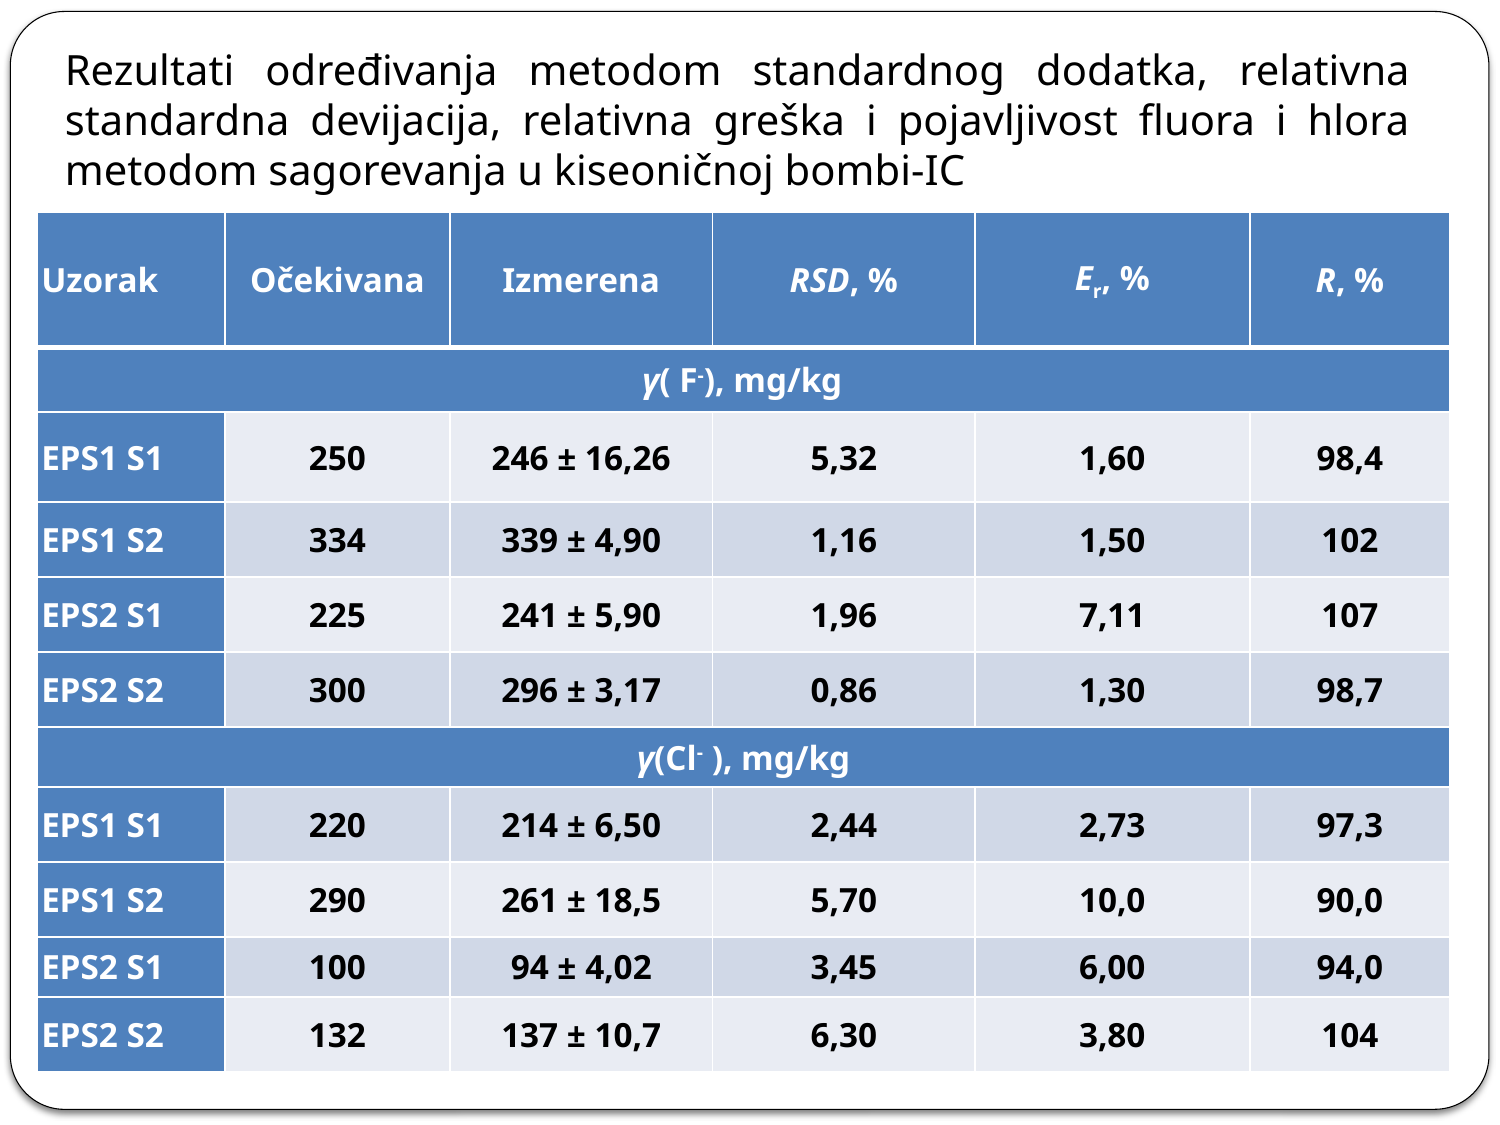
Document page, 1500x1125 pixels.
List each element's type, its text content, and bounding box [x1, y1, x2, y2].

table_cell 7,11 [976, 578, 1249, 651]
table_header Er, % [976, 213, 1249, 312]
table_cell 100 [226, 938, 449, 996]
table_cell 1,60 [976, 413, 1249, 501]
table_cell EPS1 S1 [38, 788, 224, 861]
table_cell 5,70 [713, 863, 974, 936]
text_box Rezultati određivanja metodom standardnog dodatka, relativna standardna devijacija, relativna greška i pojavljivost fluora i hlora metodom sagorevanja u kiseoničnoj bombi-IC [50, 36, 1425, 202]
table_cell 107 [1251, 578, 1449, 651]
table_cell γ( F-), mg/kg [38, 350, 1449, 411]
table_cell 300 [226, 653, 449, 726]
table_cell 102 [1251, 503, 1449, 576]
table_cell 1,16 [713, 503, 974, 576]
table_cell 2,73 [976, 788, 1249, 861]
table_cell EPS2 S1 [38, 938, 224, 996]
table_cell EPS1 S2 [38, 863, 224, 936]
table_cell 241 ± 5,90 [451, 578, 712, 651]
table_cell EPS2 S2 [38, 998, 224, 1071]
table_cell 0,86 [713, 653, 974, 726]
table_cell EPS1 S1 [38, 413, 224, 501]
table_cell 214 ± 6,50 [451, 788, 712, 861]
table_cell 98,7 [1251, 653, 1449, 726]
table_cell 261 ± 18,5 [451, 863, 712, 936]
table_cell 3,45 [713, 938, 974, 996]
table_cell 220 [226, 788, 449, 861]
table_cell 1,30 [976, 653, 1249, 726]
text_box [573, 312, 1500, 388]
table_cell 5,32 [713, 413, 974, 501]
table_header Uzorak [38, 213, 224, 345]
table_cell 94 ± 4,02 [451, 938, 712, 996]
table_cell 246 ± 16,26 [451, 413, 712, 501]
table_cell 6,30 [713, 998, 974, 1071]
table_cell 104 [1251, 998, 1449, 1071]
table_header RSD, % [713, 213, 974, 312]
table_header Izmerena [451, 213, 712, 345]
table_cell 97,3 [1251, 788, 1449, 861]
table_cell 137 ± 10,7 [451, 998, 712, 1071]
table_cell 98,4 [1251, 413, 1449, 501]
table_cell EPS2 S1 [38, 578, 224, 651]
table_cell 225 [226, 578, 449, 651]
table_cell 3,80 [976, 998, 1249, 1071]
table_header R, % [1251, 213, 1449, 312]
table_cell 296 ± 3,17 [451, 653, 712, 726]
table_cell EPS2 S2 [38, 653, 224, 726]
table_cell EPS1 S2 [38, 503, 224, 576]
table_cell 290 [226, 863, 449, 936]
table_cell 1,96 [713, 578, 974, 651]
table_header Očekivana [226, 213, 449, 345]
table_cell 90,0 [1251, 863, 1449, 936]
table_cell 339 ± 4,90 [451, 503, 712, 576]
table_cell 334 [226, 503, 449, 576]
table_cell γ(Cl- ), mg/kg [38, 728, 1449, 786]
table_cell 132 [226, 998, 449, 1071]
table_cell 6,00 [976, 938, 1249, 996]
table_cell 10,0 [976, 863, 1249, 936]
table_cell 1,50 [976, 503, 1249, 576]
table_cell 94,0 [1251, 938, 1449, 996]
table_cell 2,44 [713, 788, 974, 861]
table_cell 250 [226, 413, 449, 501]
